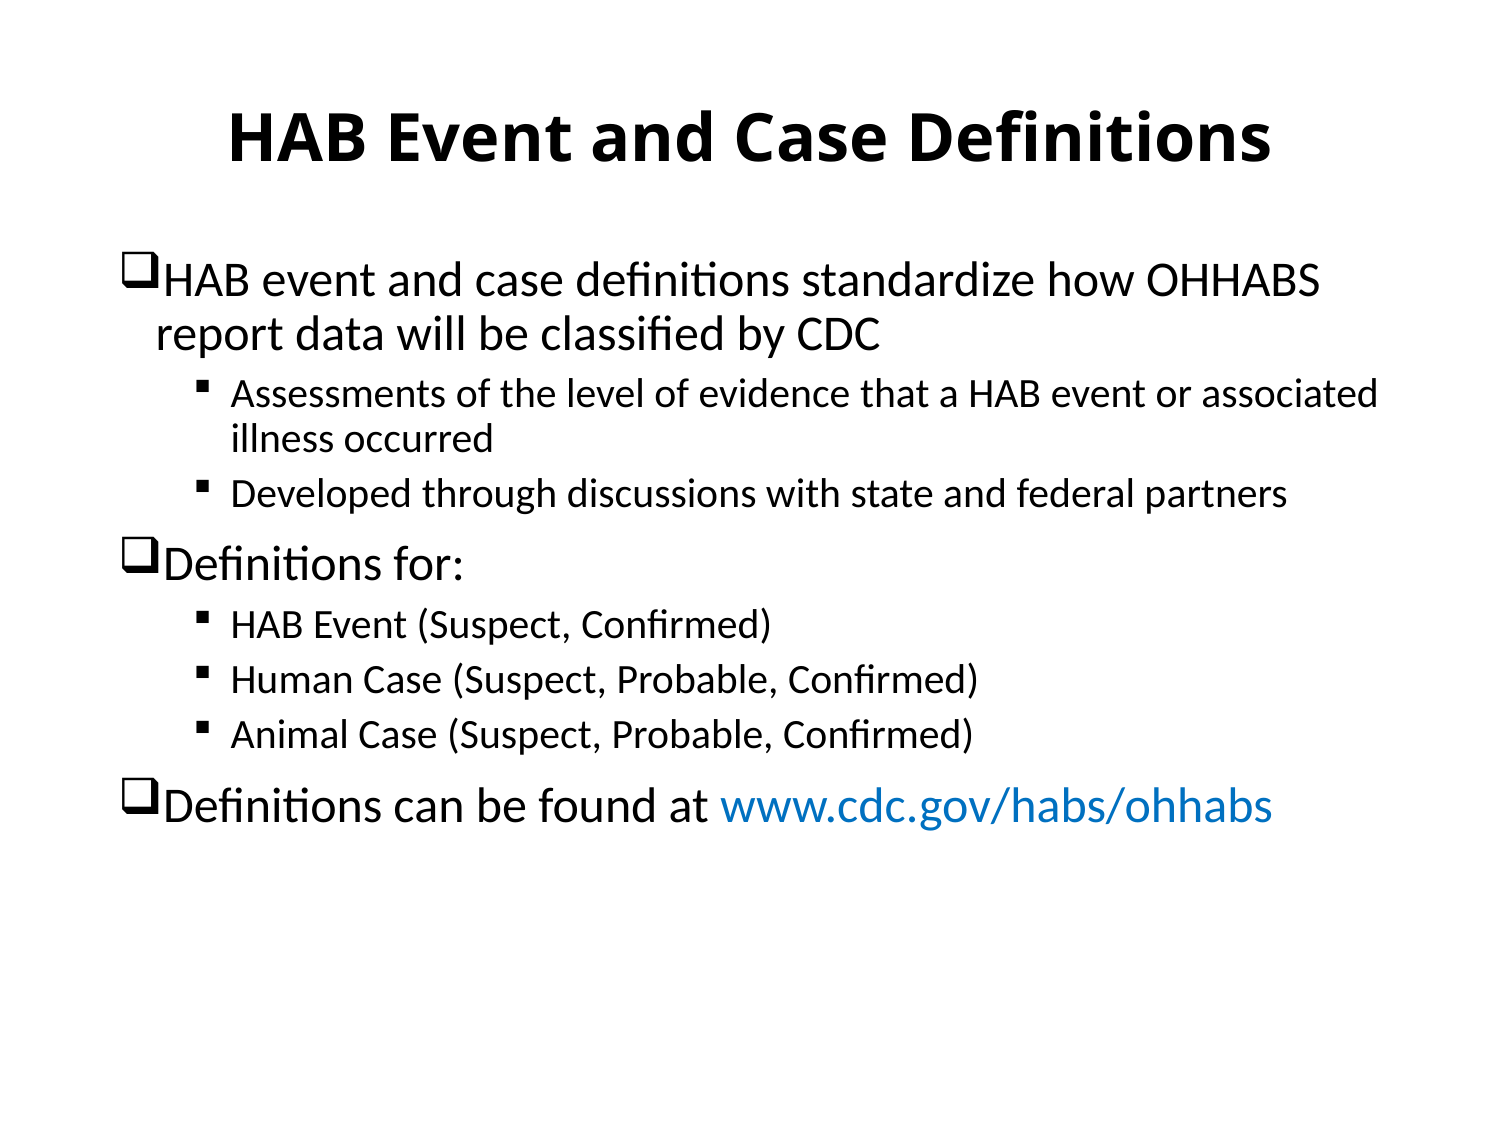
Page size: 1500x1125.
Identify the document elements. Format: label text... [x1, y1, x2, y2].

title HAB Event and Case Definitions [103, 59, 1397, 221]
list HAB event and case definitions standardize how OHHABS report data will be classified by CDC Assessments of the level of evidence that a HAB event or associated illness occurred Developed through discussions with state and federal partners Definitions for: HAB Event (Suspect, Confirmed) Human Case (Suspect, Probable, Confirmed) Animal Case (Suspect, Probable, Confirmed) Definitions can be found at www.cdc.gov/habs/ohhabs [103, 245, 1397, 1014]
